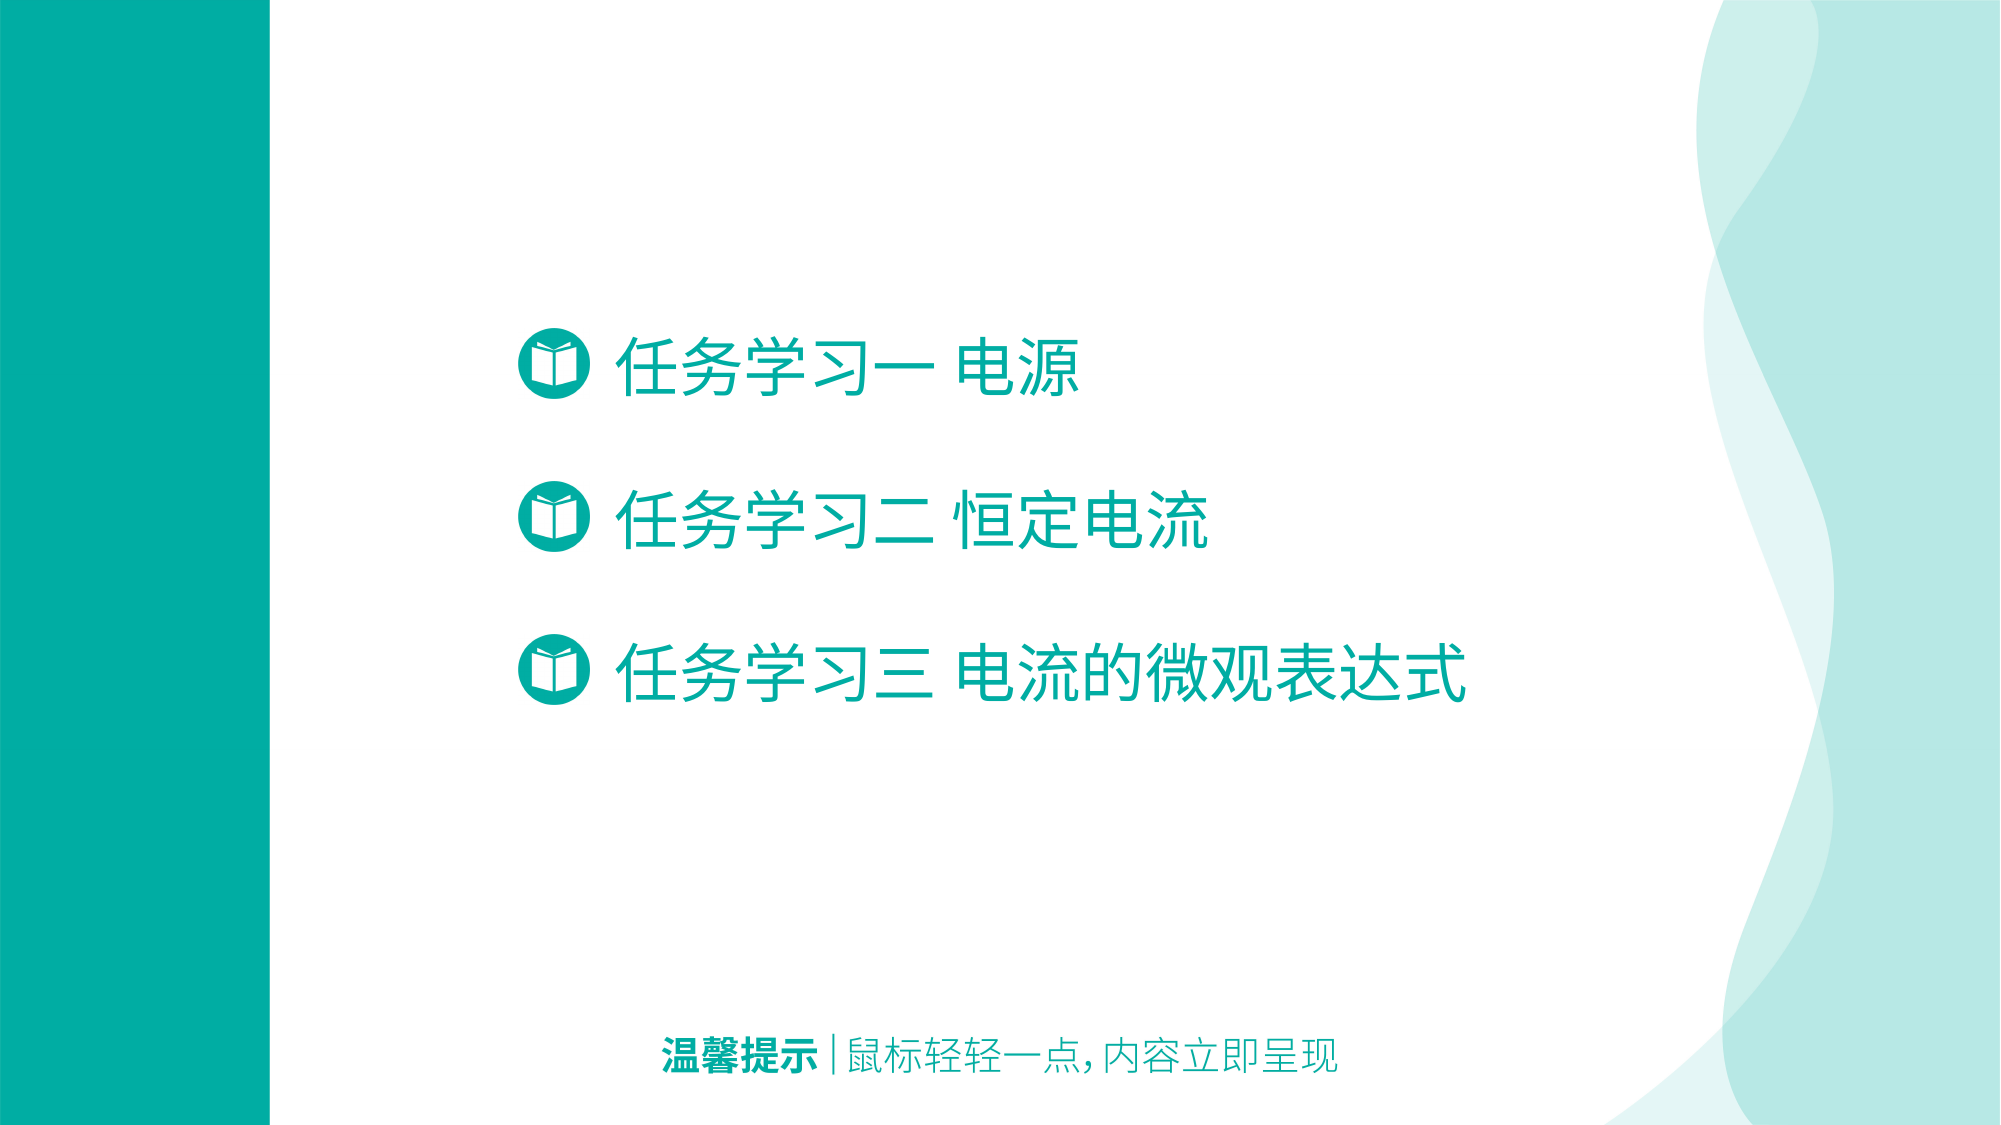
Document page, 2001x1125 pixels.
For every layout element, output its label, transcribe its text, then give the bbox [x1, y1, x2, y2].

text_box 任务学习三 电流的微观表达式 [602, 628, 1932, 711]
text_box 任务学习一 电源 [602, 322, 1932, 405]
text_box 任务学习二 恒定电流 [602, 475, 1932, 558]
picture [0, 0, 2000, 1125]
